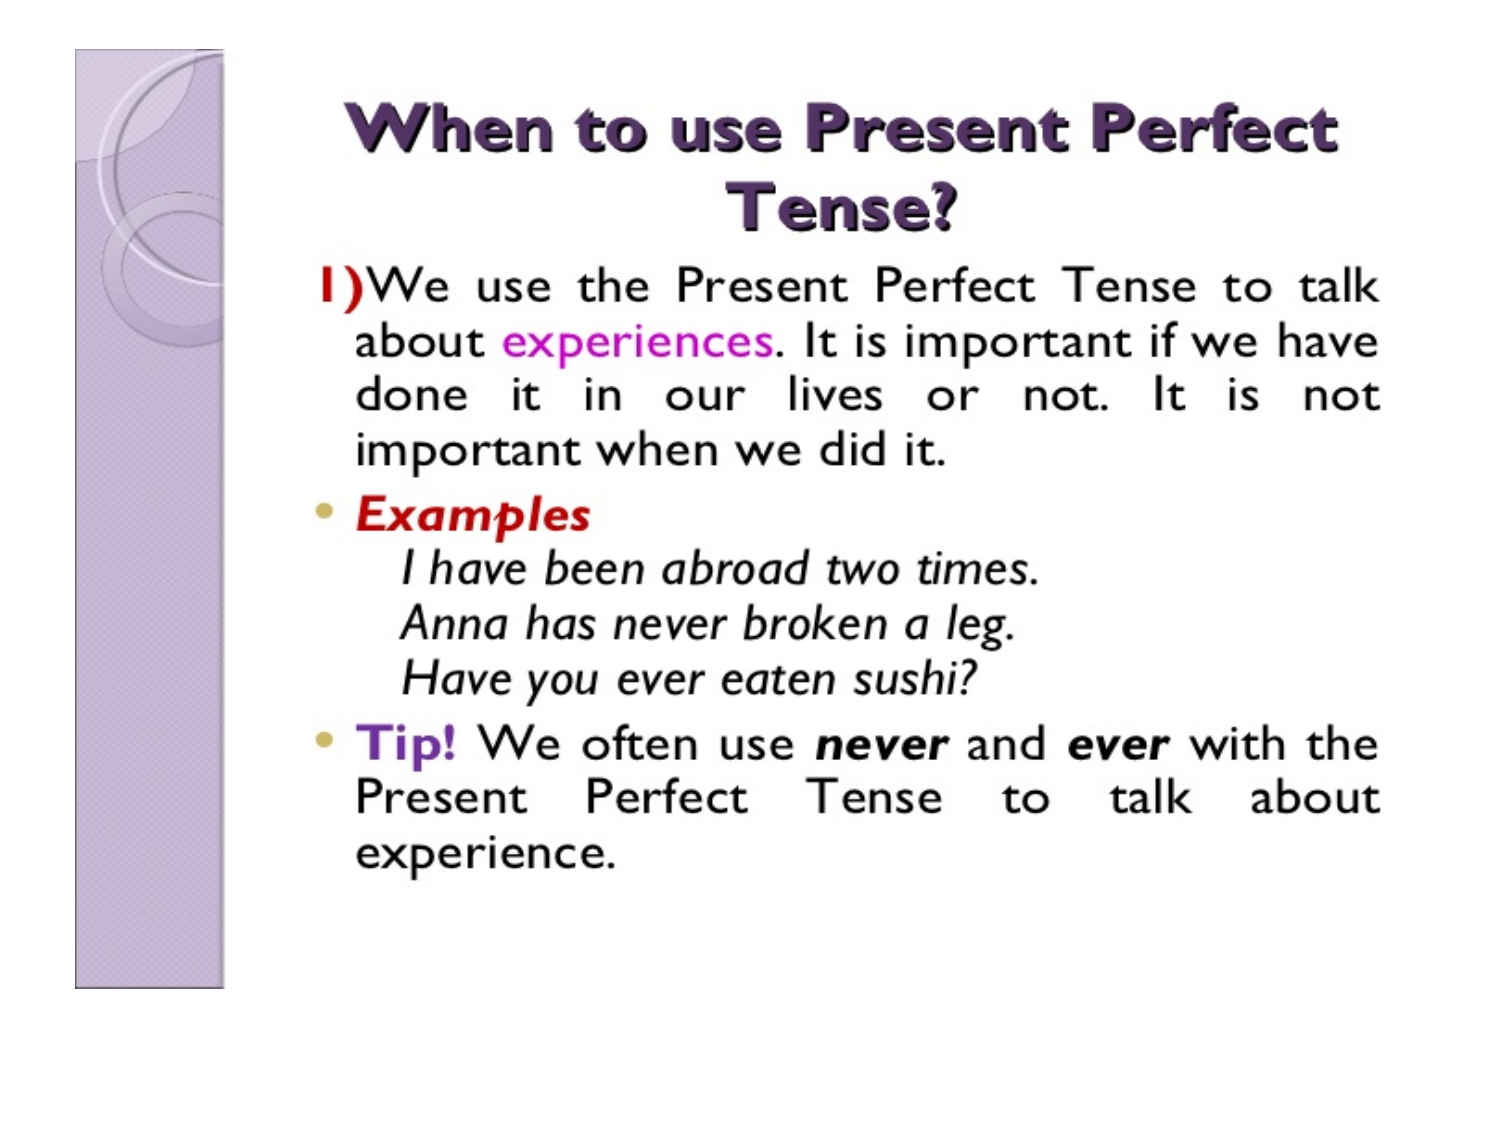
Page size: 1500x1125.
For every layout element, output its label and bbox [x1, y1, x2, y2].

picture [74, 49, 1426, 990]
